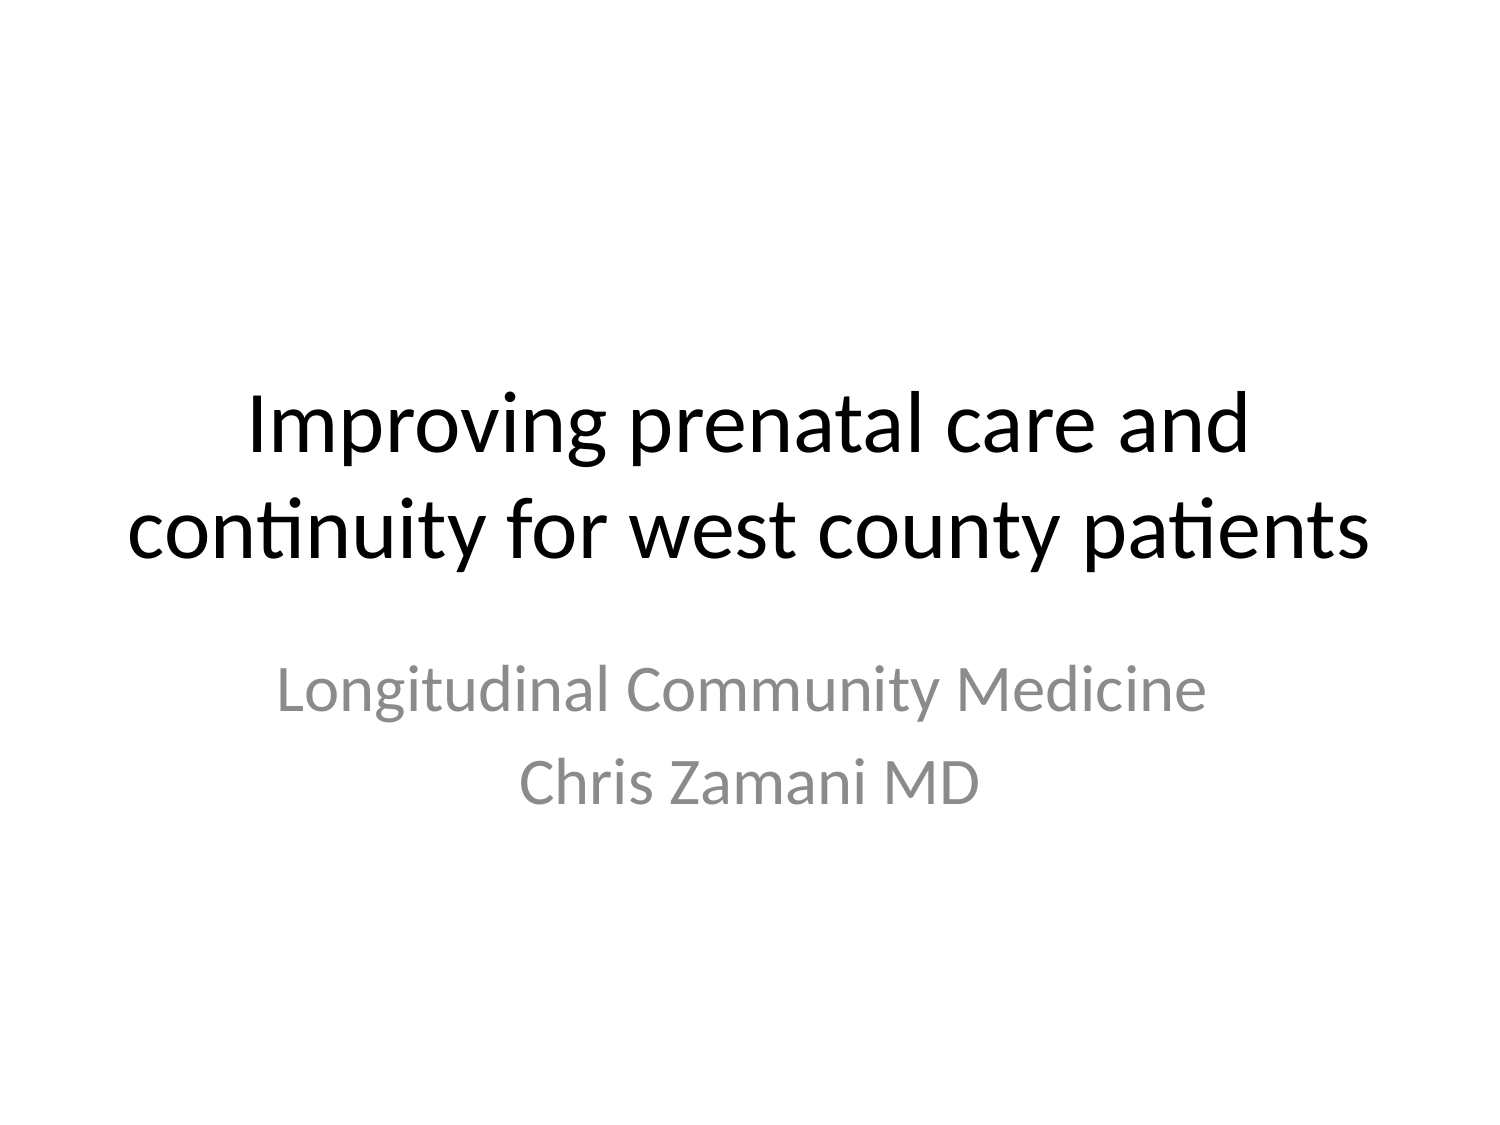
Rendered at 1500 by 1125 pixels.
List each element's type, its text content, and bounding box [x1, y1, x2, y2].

subtitle Longitudinal Community Medicine Chris Zamani MD [225, 637, 1275, 925]
title Improving prenatal care and continuity for west county patients [112, 349, 1388, 591]
